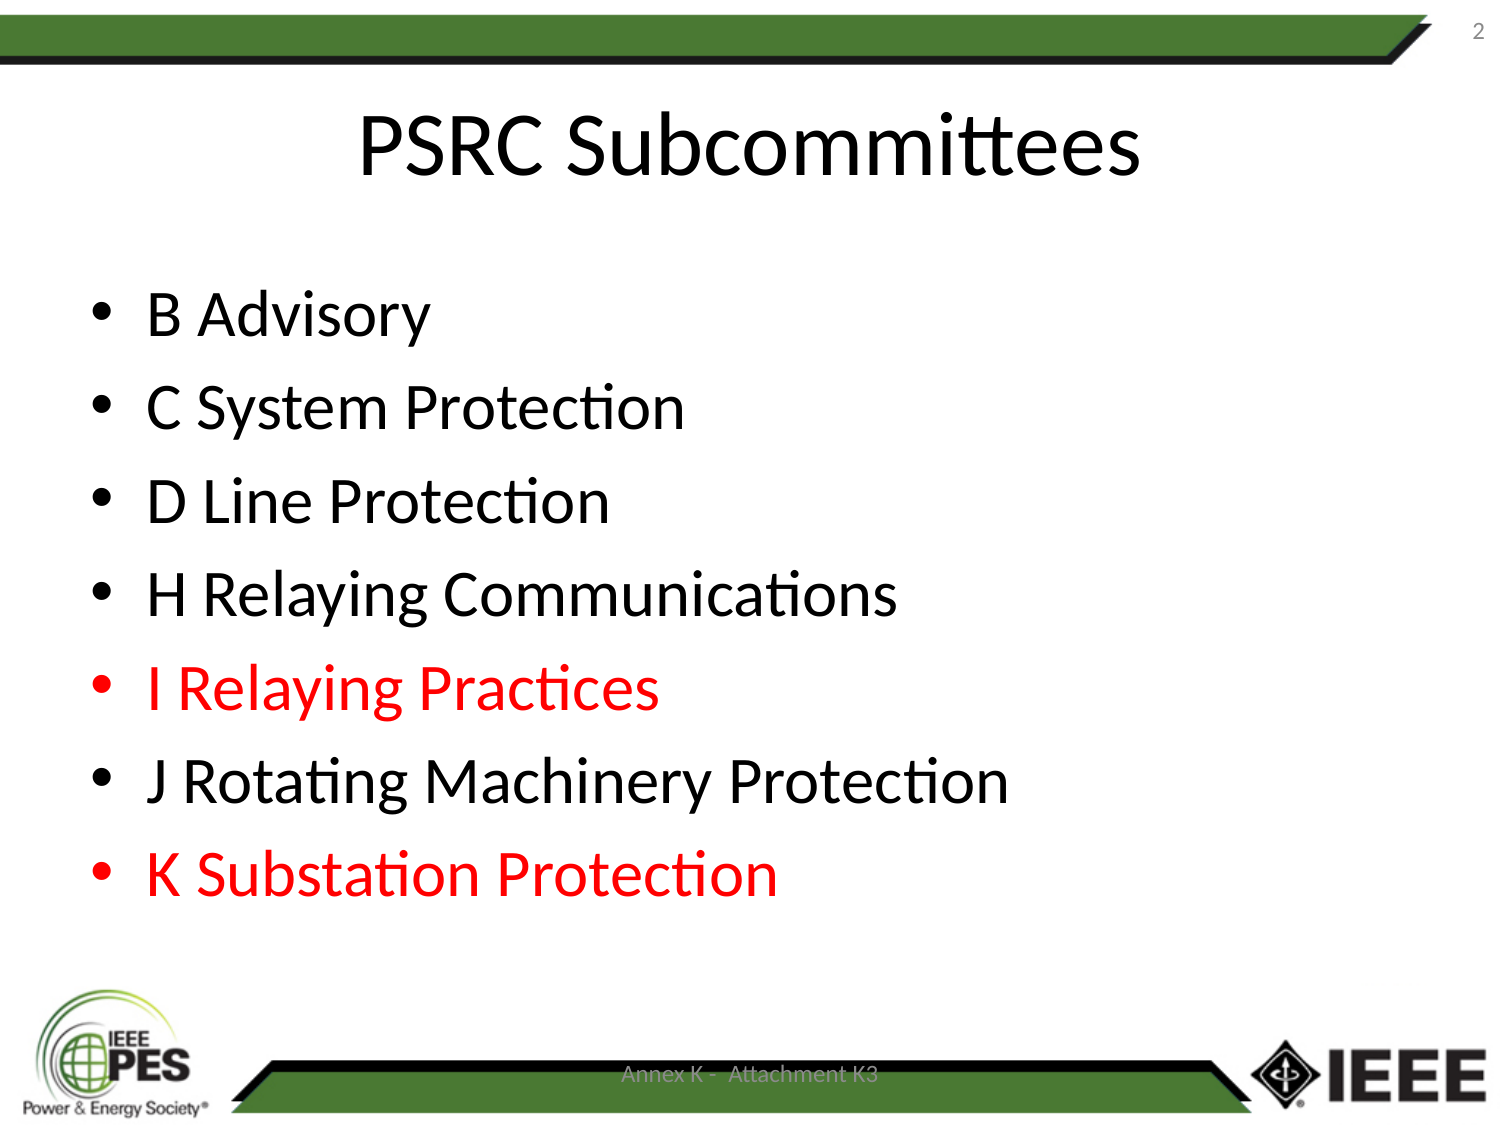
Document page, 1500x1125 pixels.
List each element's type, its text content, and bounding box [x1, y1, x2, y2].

list B Advisory C System Protection D Line Protection H Relaying Communications I Relaying Practices J Rotating Machinery Protection K Substation Protection [74, 262, 1426, 1006]
picture [0, 0, 1500, 1125]
title PSRC Subcommittees [74, 44, 1426, 233]
footer Annex K - Attachment K3 [512, 1042, 988, 1103]
slide_number 2 [1149, 0, 1500, 60]
